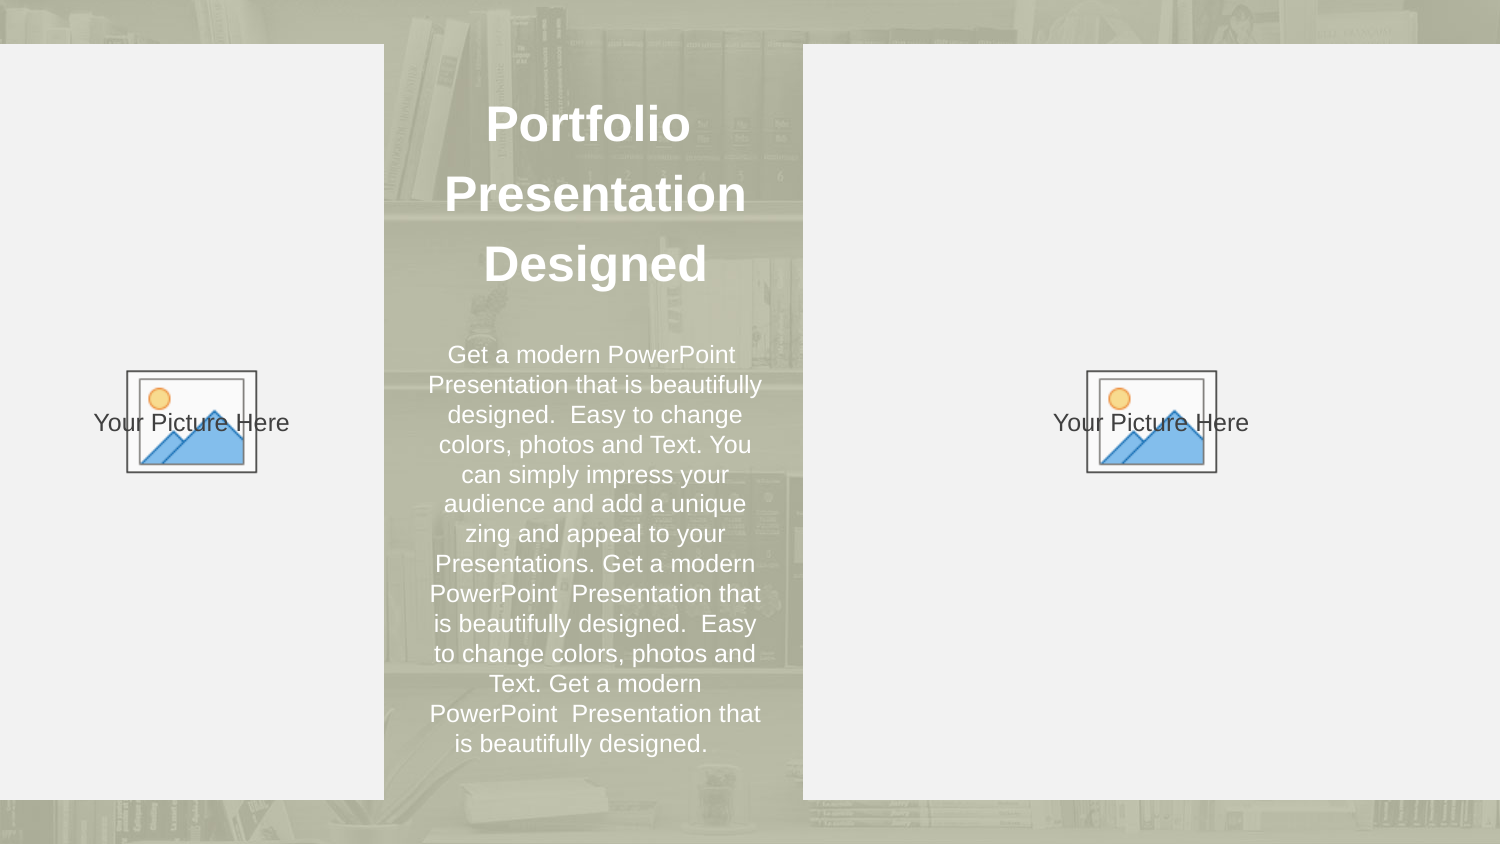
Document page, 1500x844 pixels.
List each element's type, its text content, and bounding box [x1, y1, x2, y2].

text_box Portfolio Presentation Designed [406, 75, 785, 308]
picture [0, 0, 1500, 844]
text_box Get a modern PowerPoint Presentation that is beautifully designed. Easy to change colors, photos and Text. You can simply impress your audience and add a unique zing and appeal to your Presentations. Get a modern PowerPoint Presentation that is beautifully designed. Easy to change colors, photos and Text. Get a modern PowerPoint Presentation that is beautifully designed. [406, 330, 785, 765]
